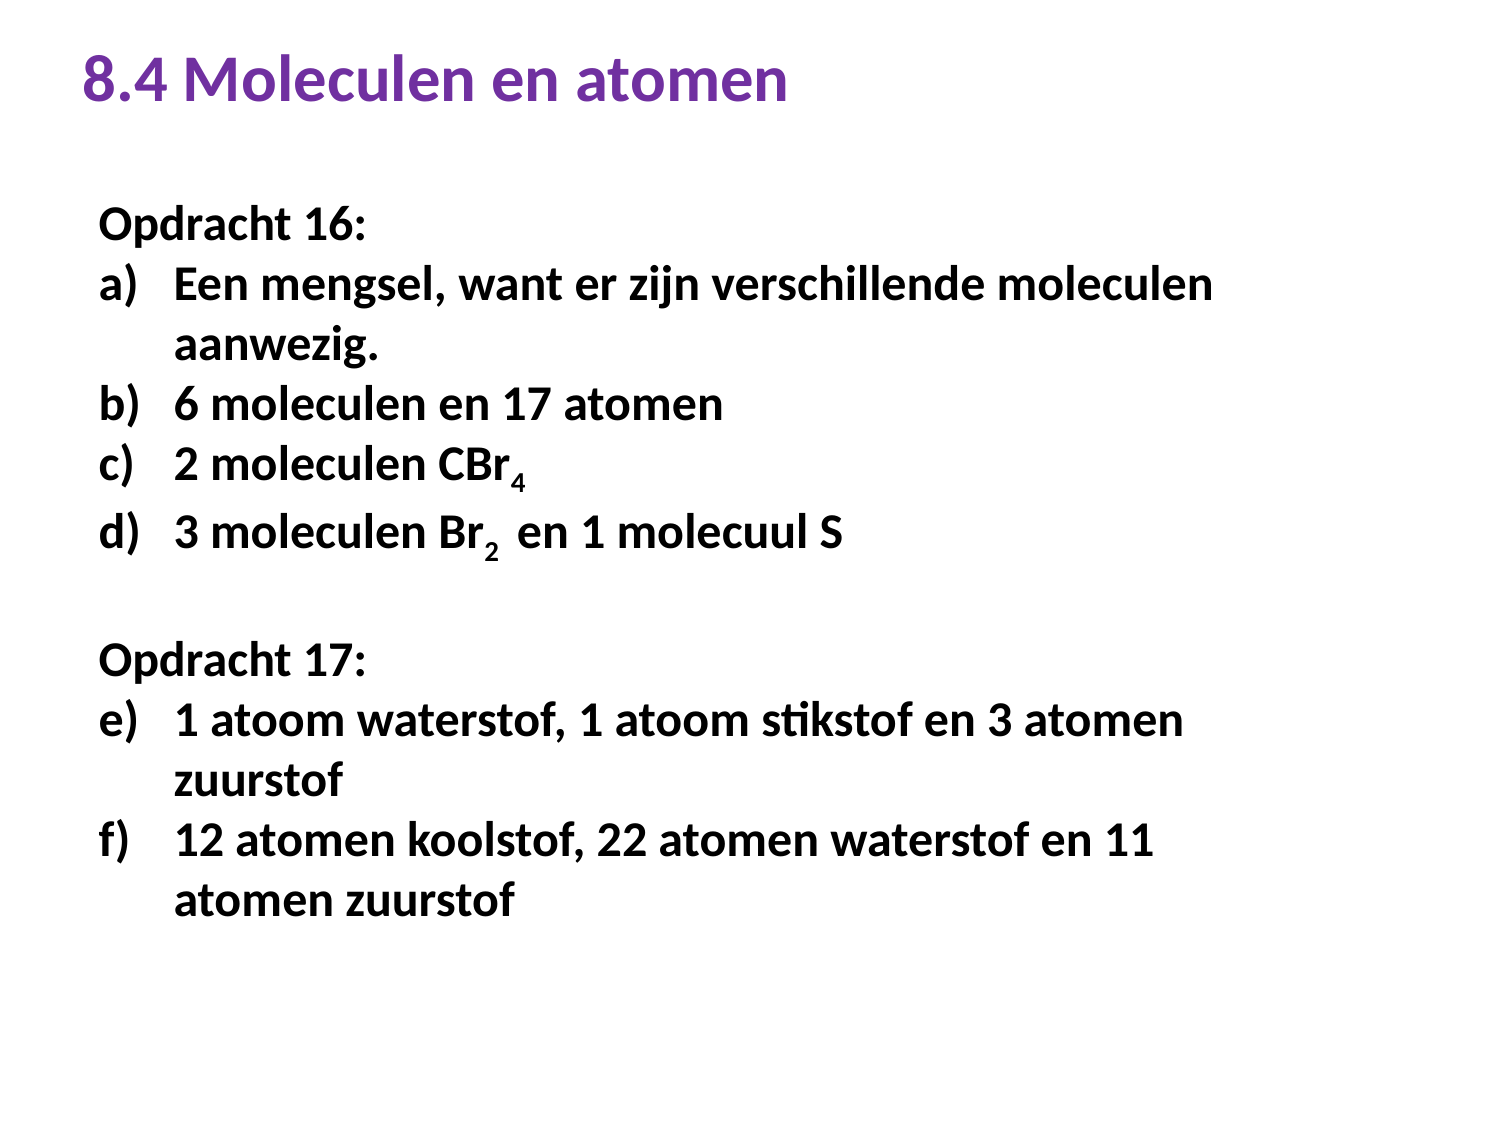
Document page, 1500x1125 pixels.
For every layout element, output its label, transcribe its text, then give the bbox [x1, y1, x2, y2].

text_box Opdracht 16: Een mengsel, want er zijn verschillende moleculen aanwezig. 6 moleculen en 17 atomen 2 moleculen CBr4 3 moleculen Br2 en 1 molecuul S Opdracht 17: 1 atoom waterstof, 1 atoom stikstof en 3 atomen zuurstof 12 atomen koolstof, 22 atomen waterstof en 11 atomen zuurstof [83, 182, 1253, 995]
title 8.4 Moleculen en atomen [67, 26, 1466, 125]
